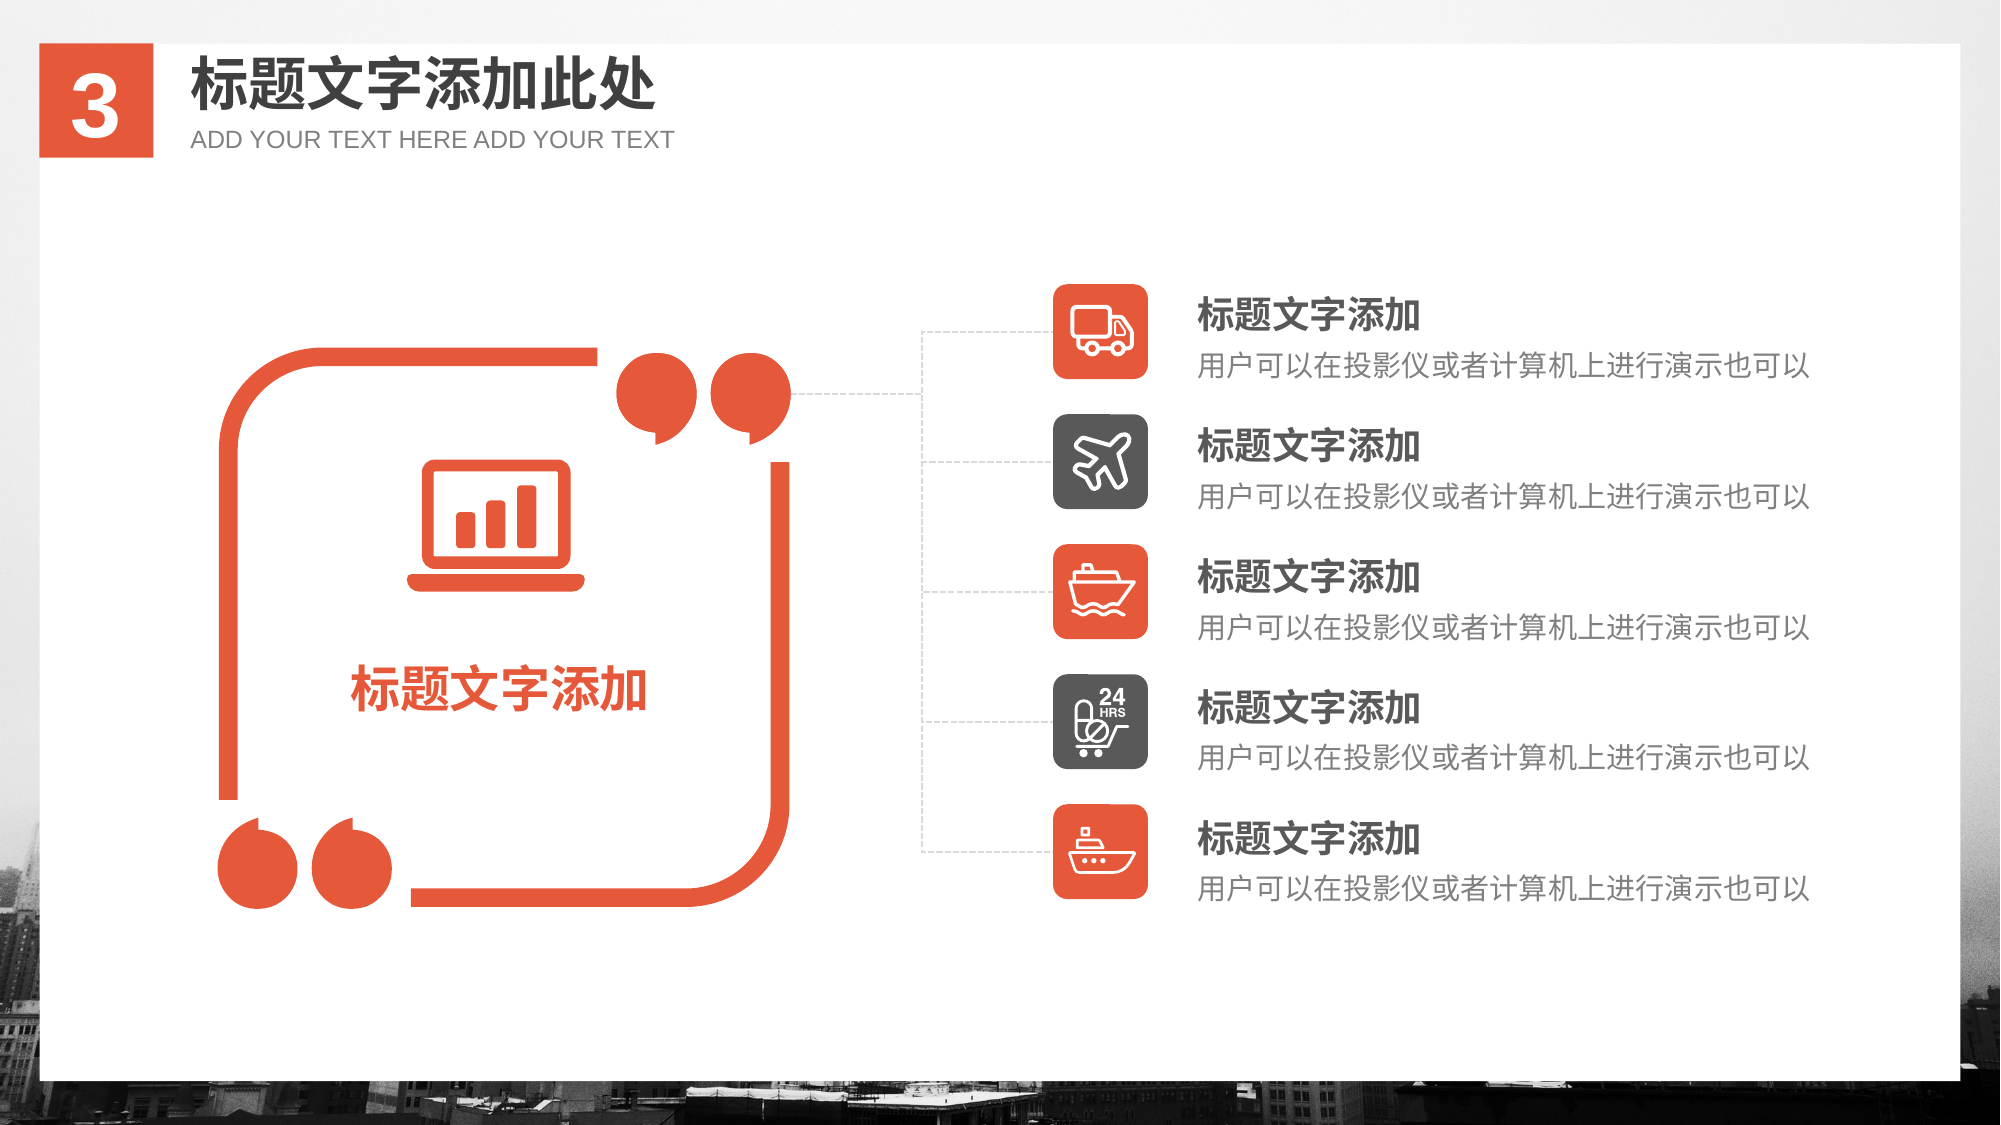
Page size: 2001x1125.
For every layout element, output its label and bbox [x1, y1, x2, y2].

picture [0, 0, 2000, 1125]
text_box [790, 284, 1148, 900]
text_box [1182, 274, 1886, 387]
text_box [1182, 667, 1886, 780]
text_box [39, 39, 780, 162]
text_box [1182, 536, 1886, 649]
text_box [1182, 405, 1886, 518]
text_box [217, 347, 791, 909]
text_box [1182, 798, 1886, 911]
